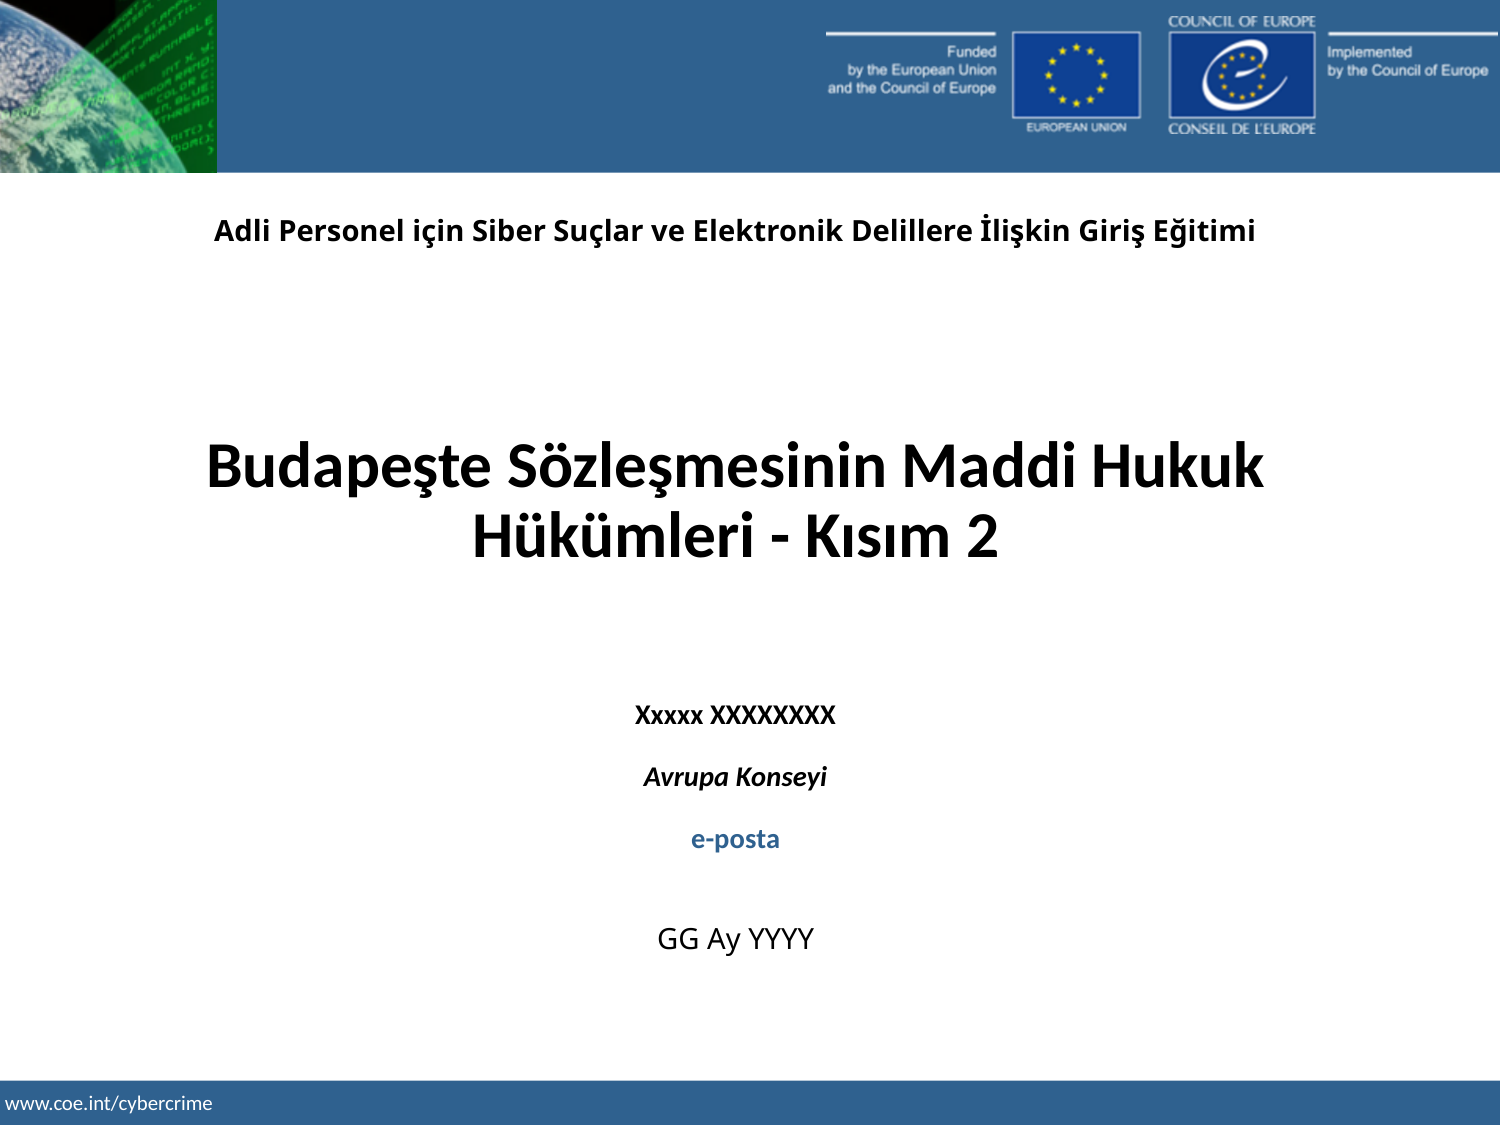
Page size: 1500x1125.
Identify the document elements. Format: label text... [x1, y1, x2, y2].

picture [0, 0, 217, 173]
picture [826, 16, 1498, 134]
list Adli Personel için Siber Suçlar ve Elektronik Delillere İlişkin Giriş Eğitimi [73, 205, 1398, 324]
list Budapeşte Sözleşmesinin Maddi Hukuk Hükümleri - Kısım 2 Xxxxx XXXXXXXX Avrupa Konseyi e-posta [73, 423, 1398, 862]
list GG Ay YYYY [73, 916, 1398, 1017]
